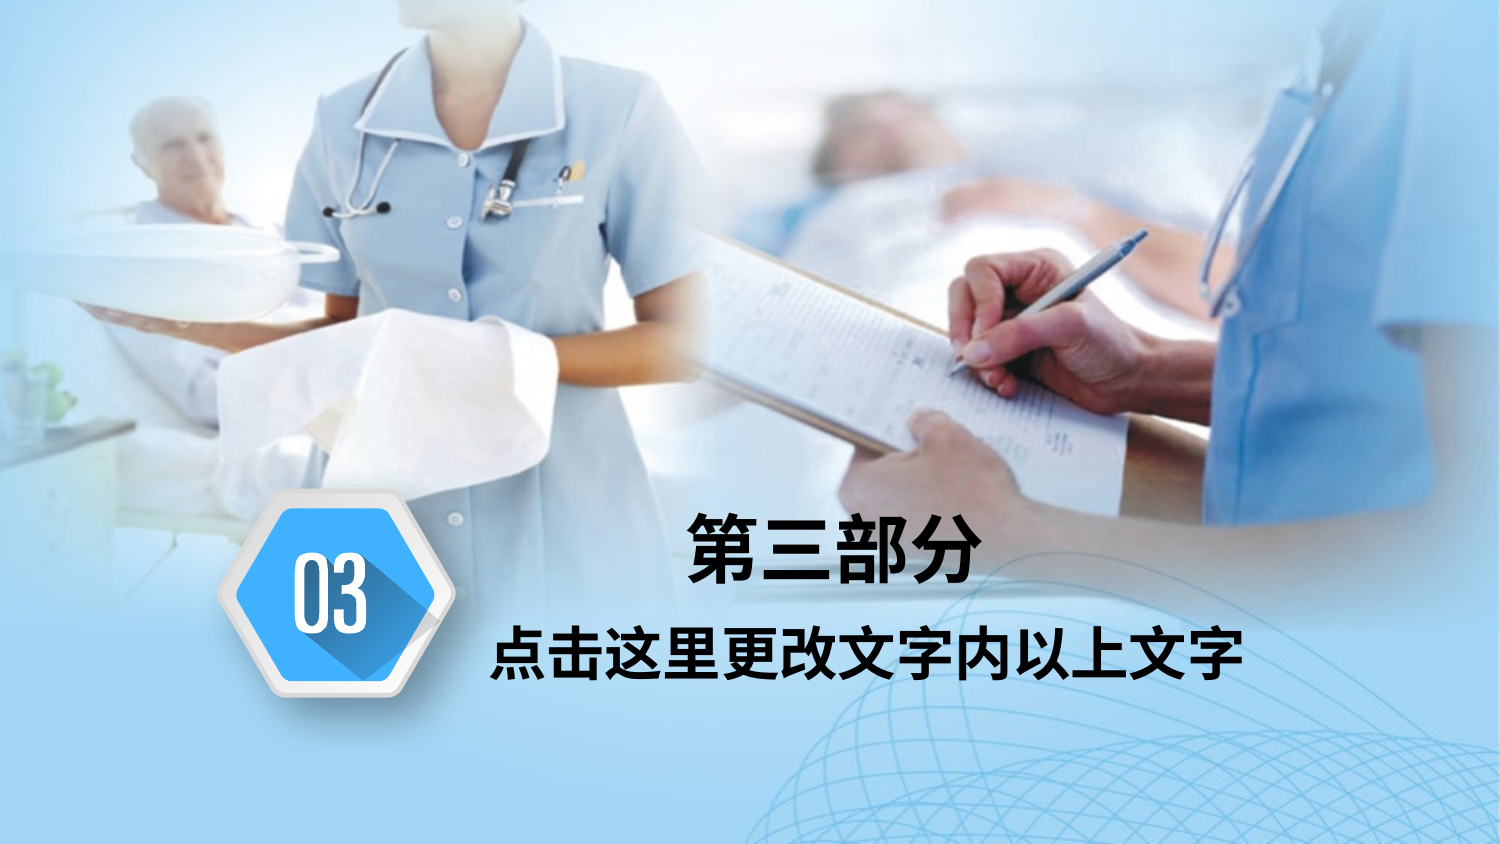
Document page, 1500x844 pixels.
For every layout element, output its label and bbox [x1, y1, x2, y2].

text_box [219, 491, 454, 696]
picture [0, 0, 1500, 844]
